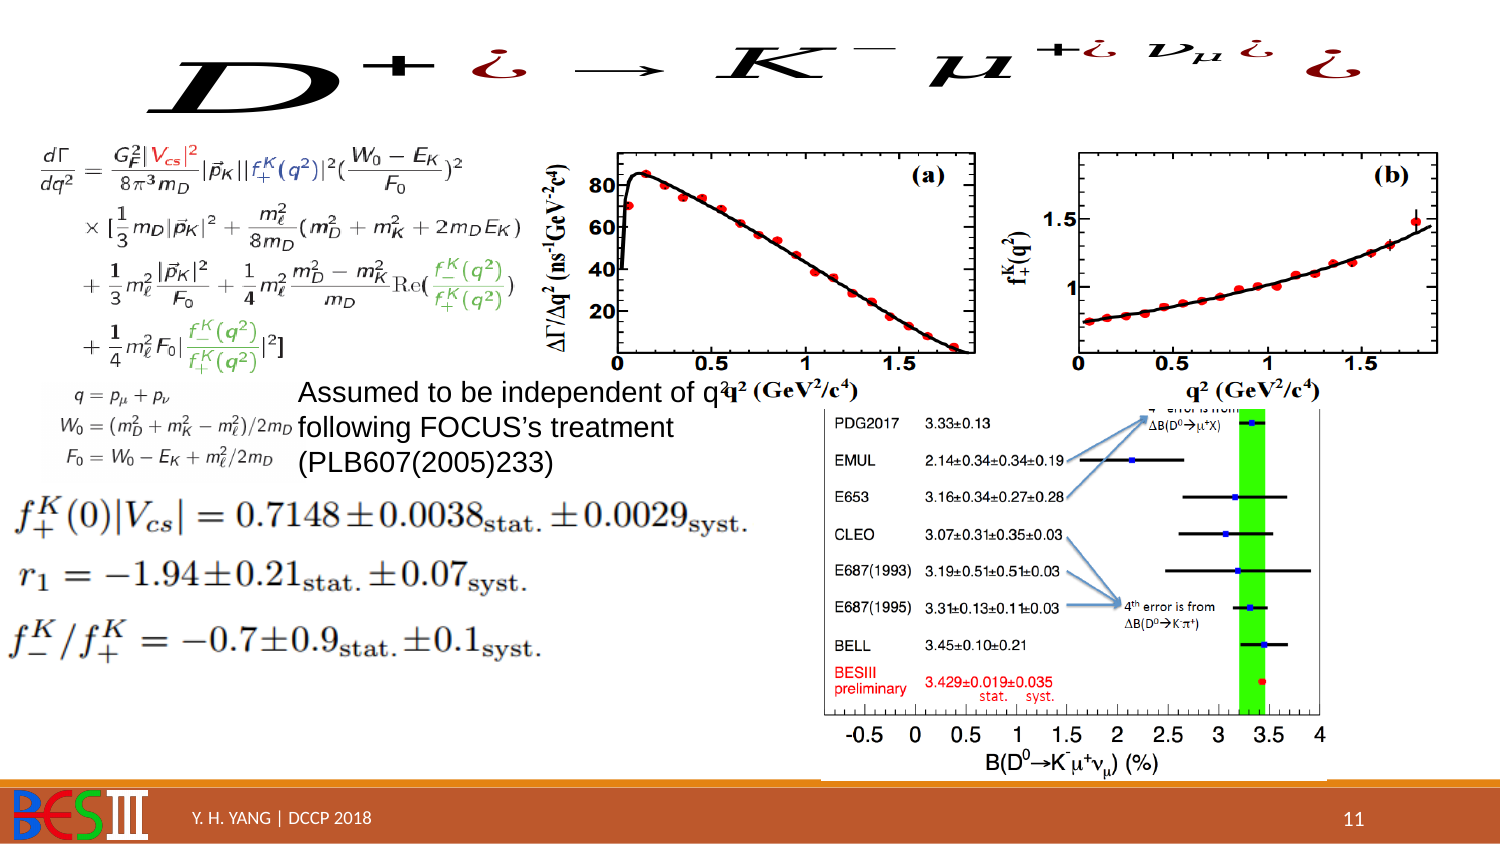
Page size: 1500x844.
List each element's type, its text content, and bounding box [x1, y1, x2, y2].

slide_number 10 [1218, 794, 1380, 840]
picture [13, 555, 533, 602]
footer Y. H. Yang | DCCP 2018 [176, 794, 1192, 840]
text_box Assumed to be independent of q2 following FOCUS’s treatment (PLB607(2005)233) [314, 393, 795, 486]
picture [2, 613, 544, 666]
picture [40, 137, 1442, 781]
picture [14, 790, 148, 840]
picture [11, 491, 755, 541]
